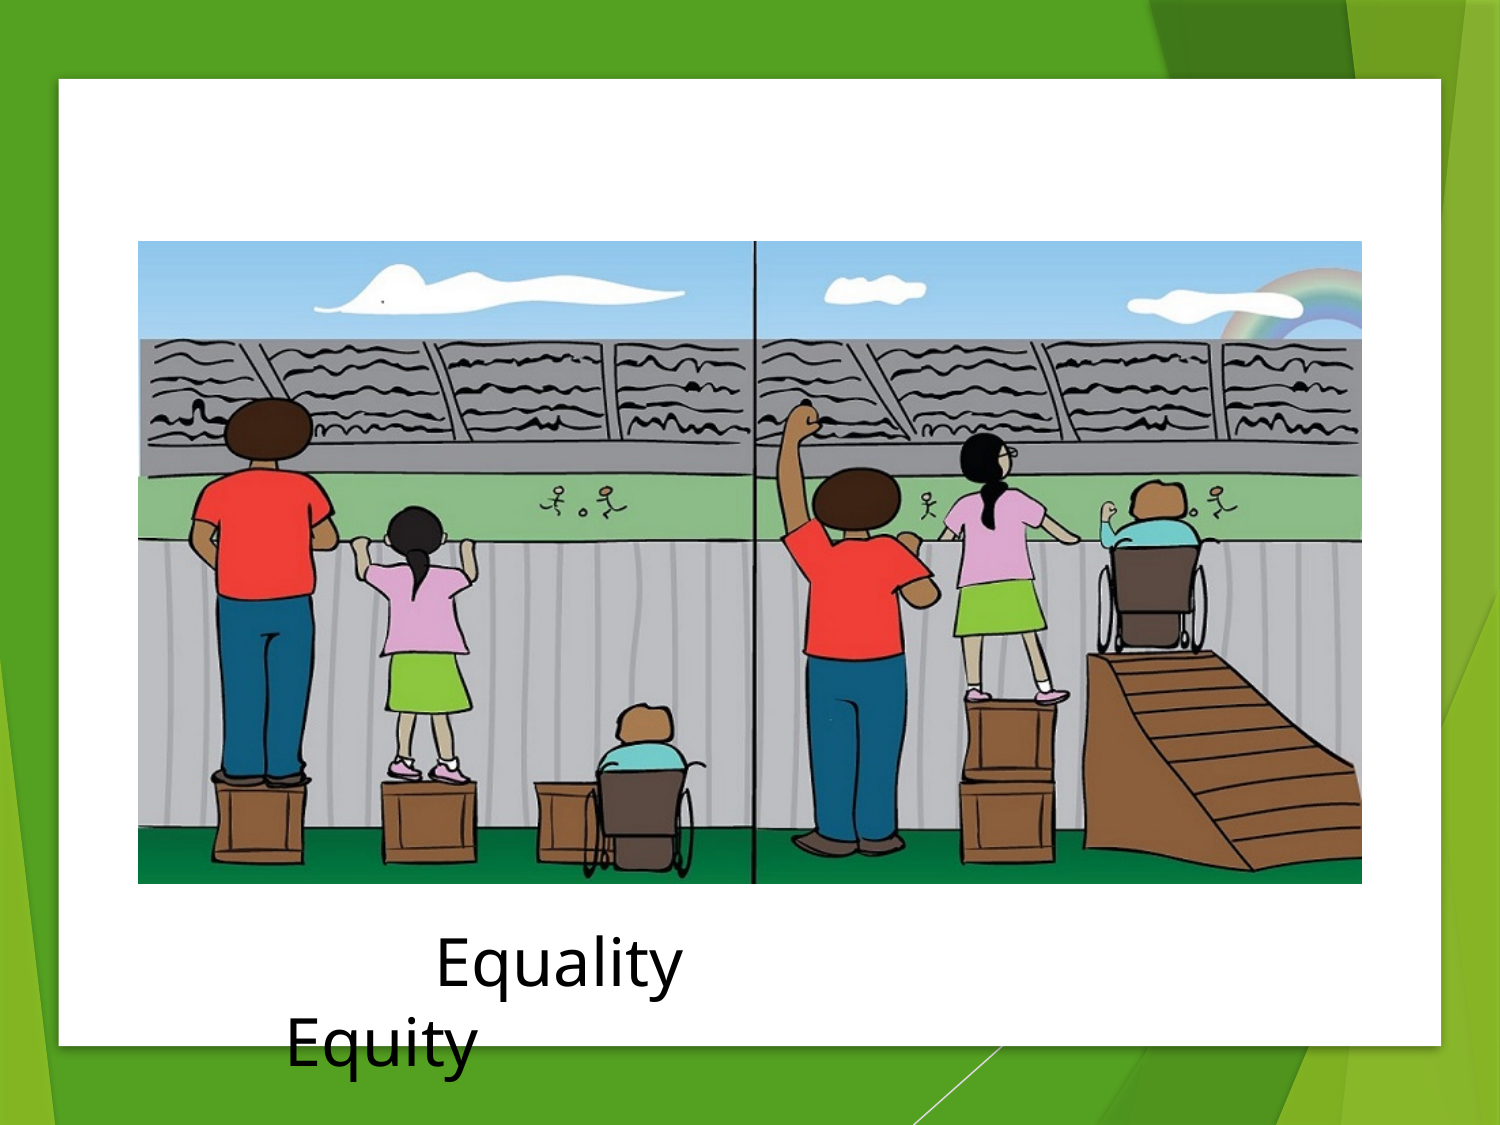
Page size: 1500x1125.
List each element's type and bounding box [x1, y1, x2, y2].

text_box [0, 0, 1500, 1125]
picture [138, 240, 1363, 884]
